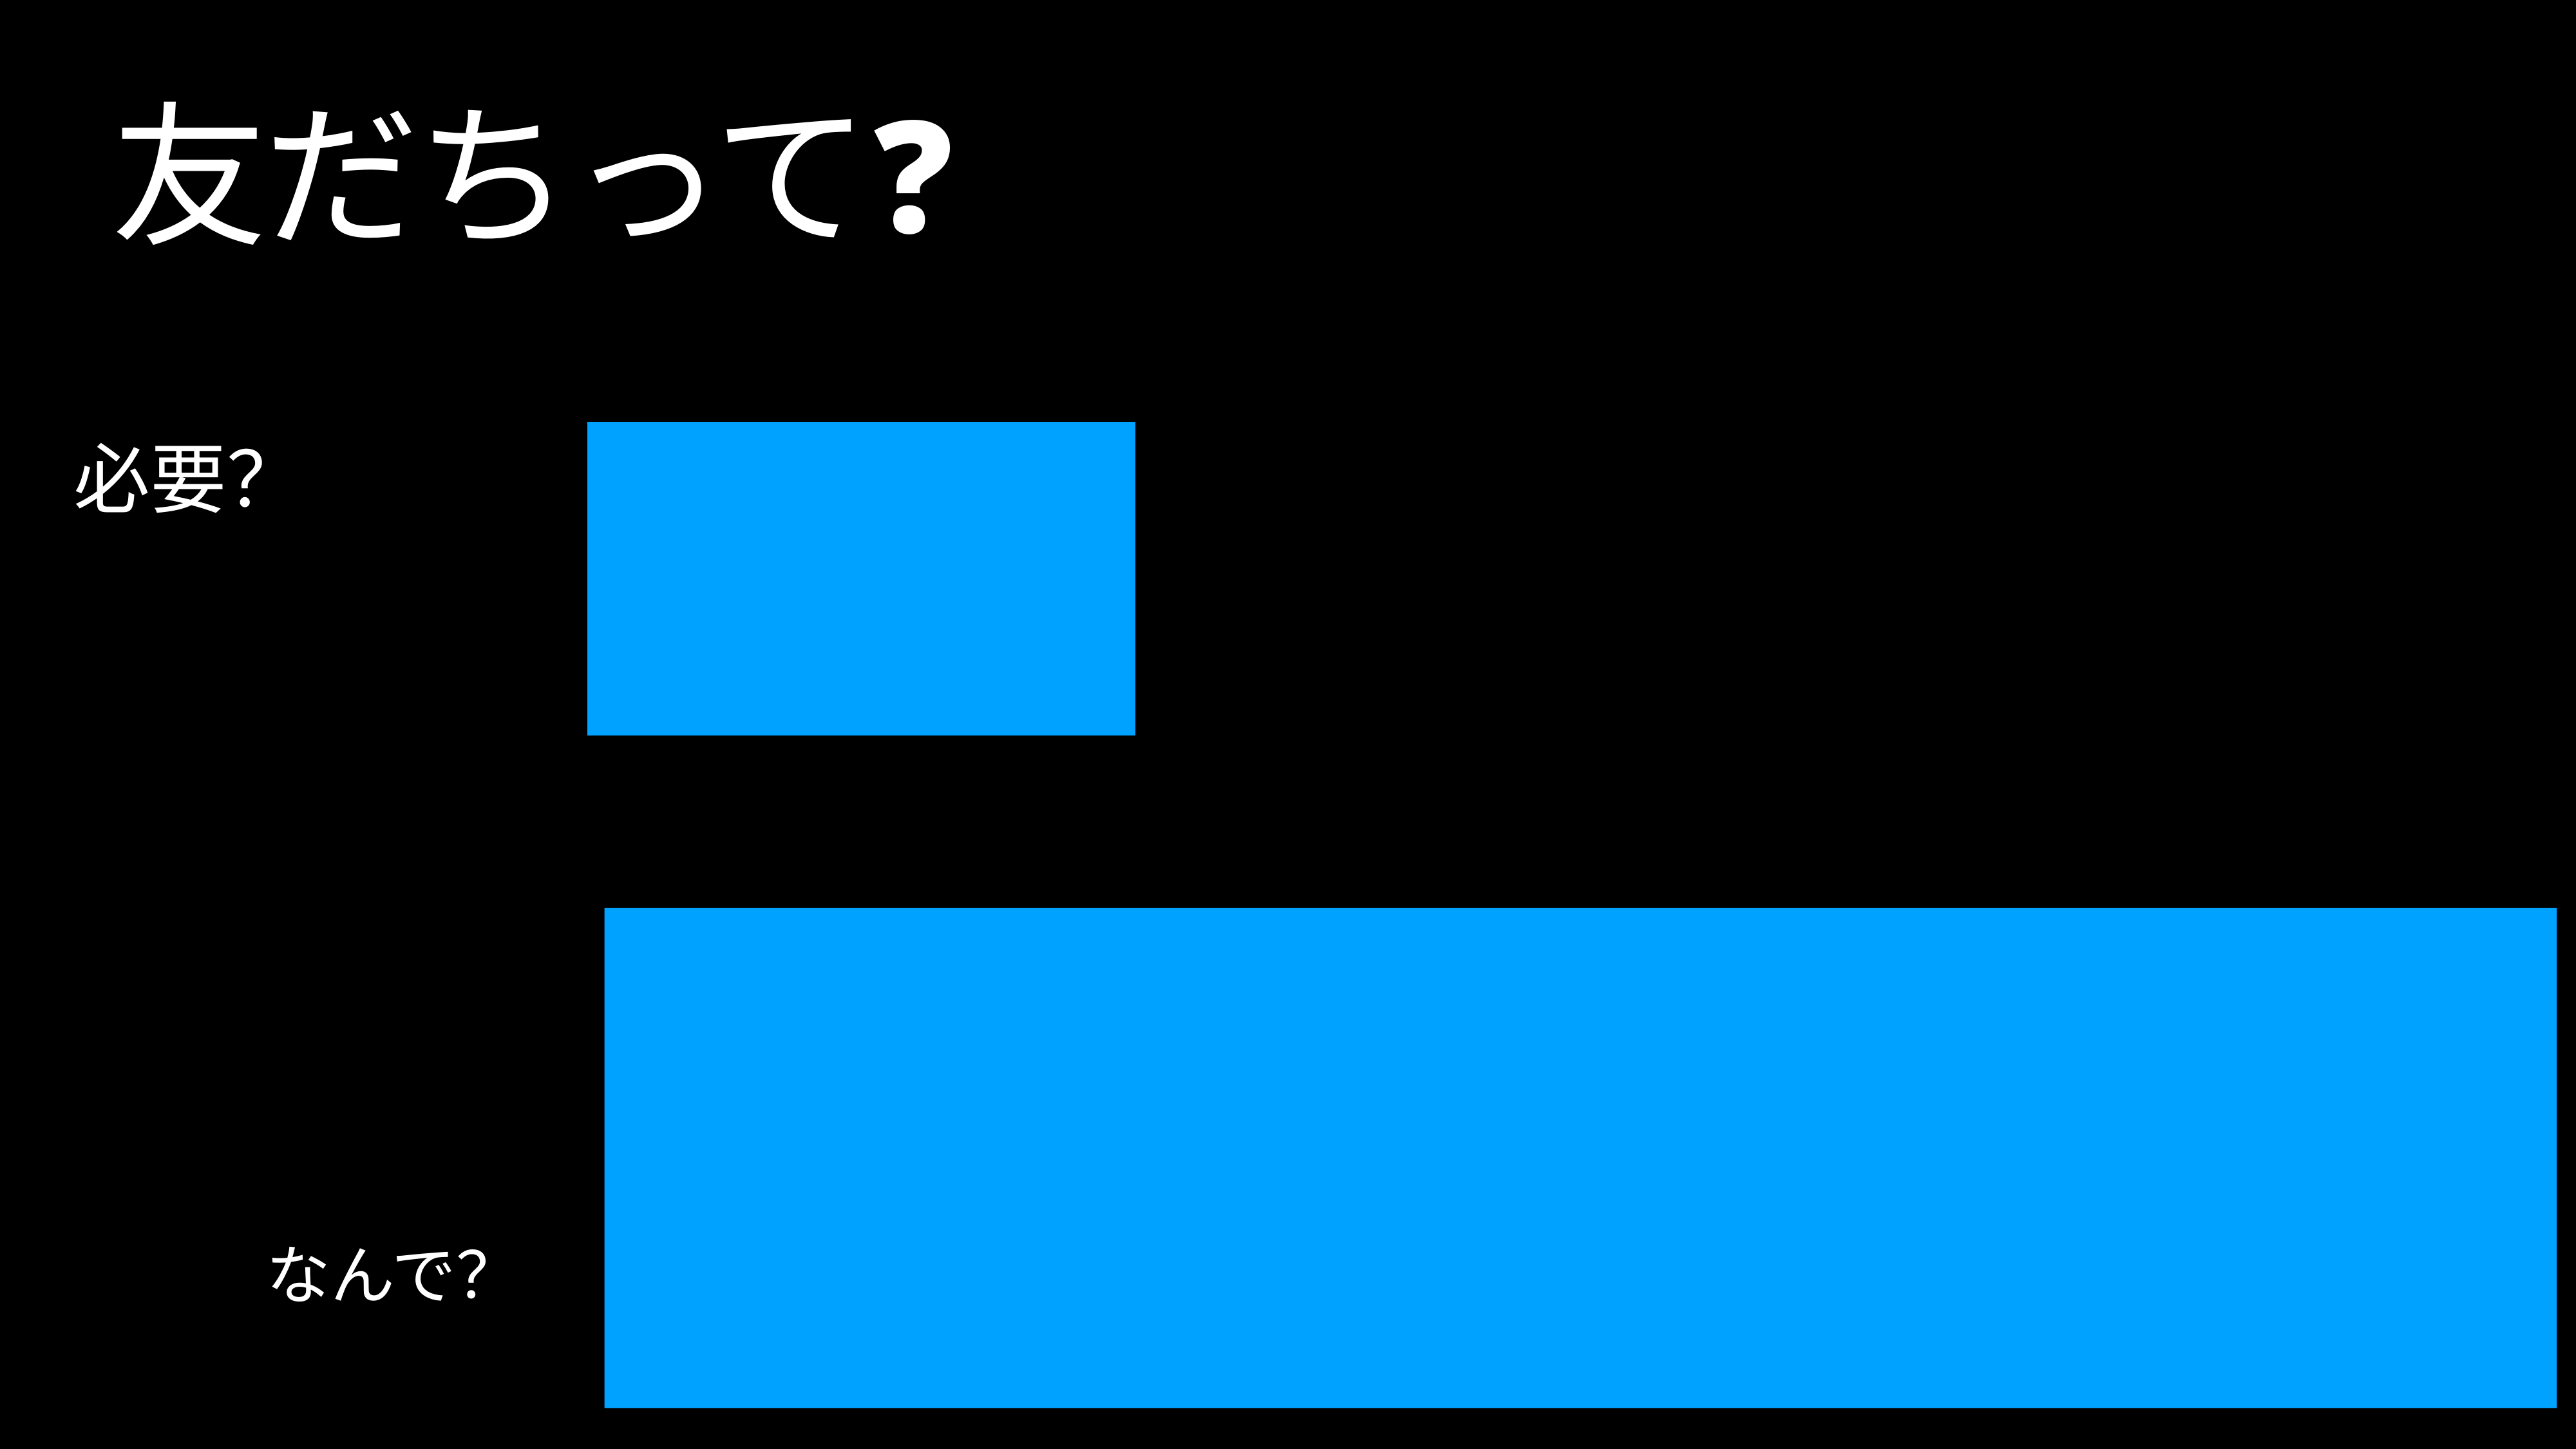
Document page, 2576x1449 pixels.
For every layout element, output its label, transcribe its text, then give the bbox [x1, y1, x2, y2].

title 友だちって❓ [106, 35, 2428, 341]
text_box [604, 907, 2557, 1408]
text_box 必要？ [68, 435, 309, 529]
text_box なんで？ [261, 1237, 526, 1318]
text_box [587, 422, 1135, 736]
